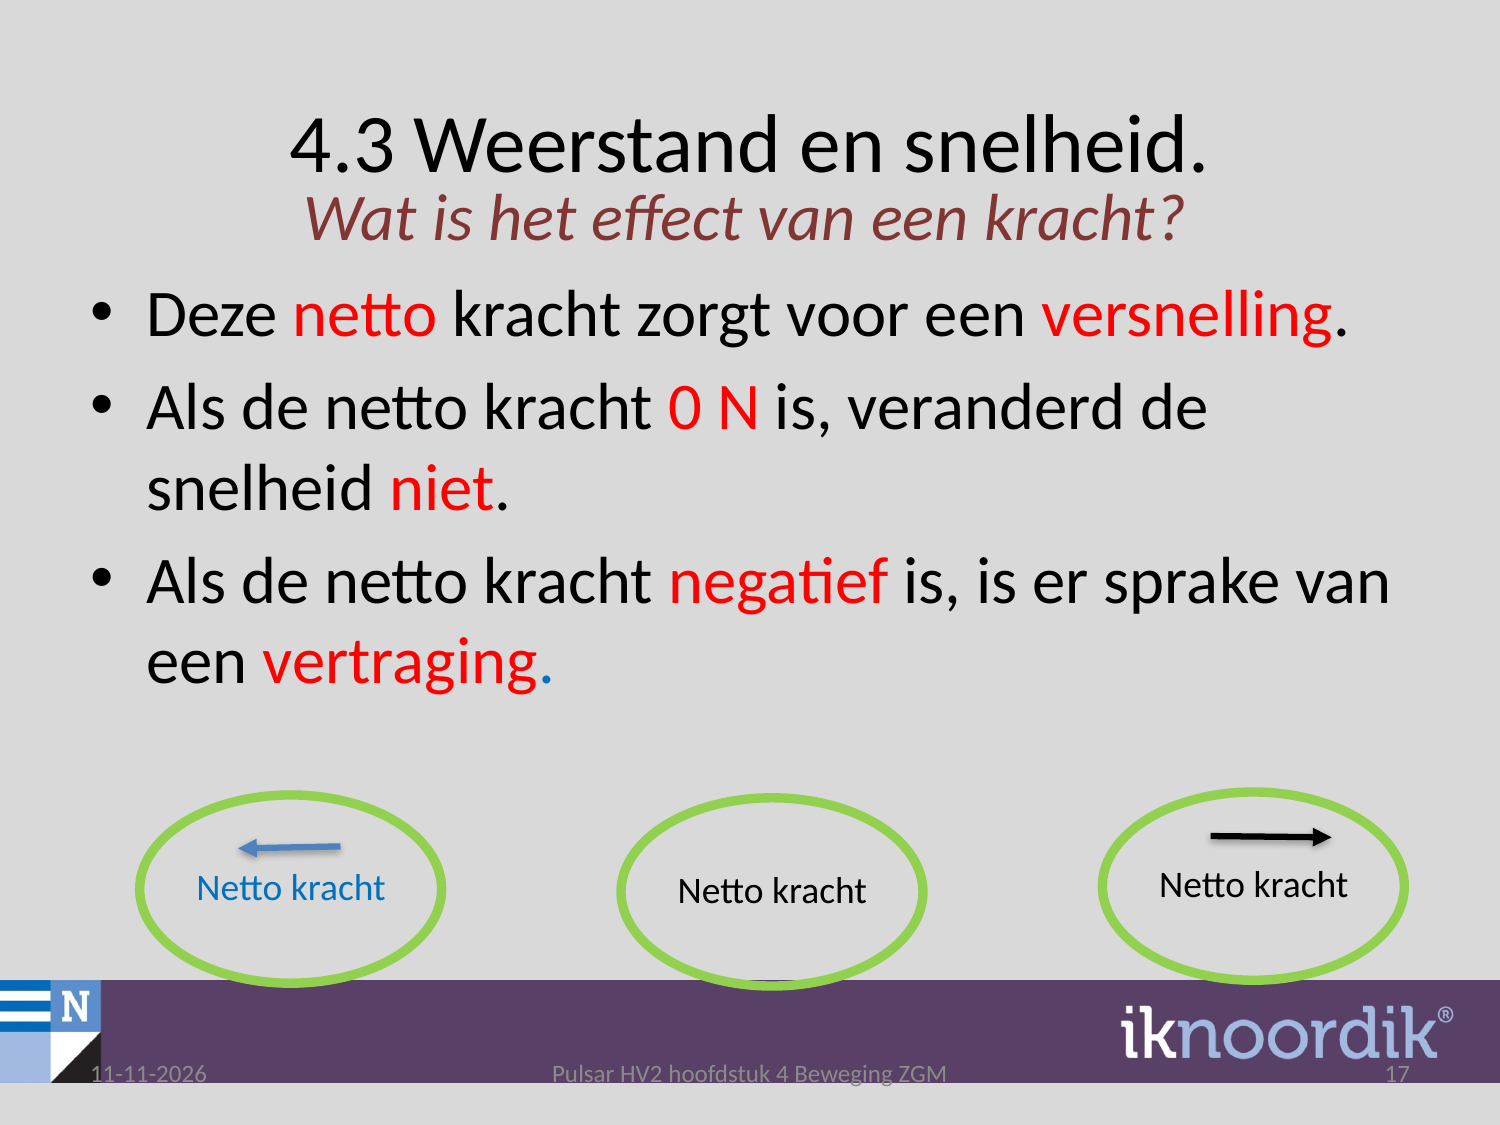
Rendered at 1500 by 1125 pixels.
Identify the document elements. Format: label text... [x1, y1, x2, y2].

slide_number 17 [1074, 1042, 1425, 1103]
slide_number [75, 1042, 425, 1103]
text_box Wat is het effect van een kracht? [289, 166, 1211, 262]
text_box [620, 797, 924, 987]
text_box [139, 794, 442, 984]
list Deze netto kracht zorgt voor een versnelling. Als de netto kracht 0 N is, veranderd de snelheid niet. Als de netto kracht negatief is, is er sprake van een vertraging. [74, 262, 1426, 1006]
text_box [1102, 791, 1405, 981]
footer Pulsar HV2 hoofdstuk 4 Beweging ZGM [512, 1042, 988, 1103]
title 4.3 Weerstand en snelheid. [74, 44, 1426, 233]
picture [0, 980, 1500, 1083]
